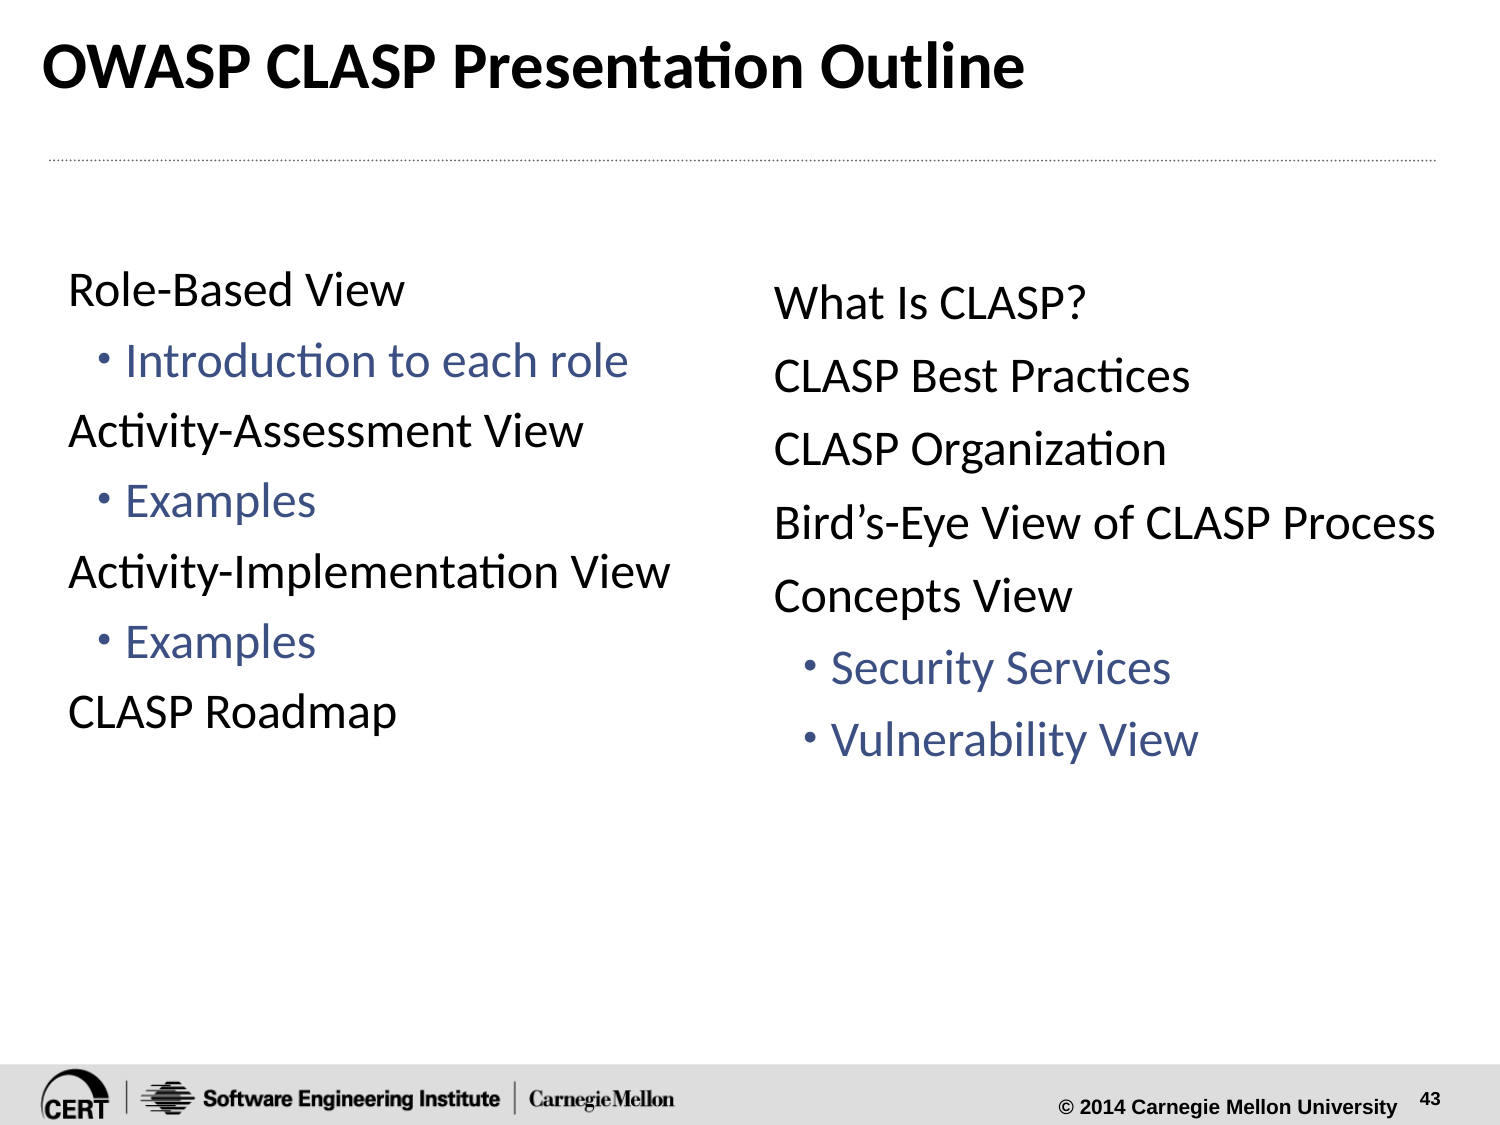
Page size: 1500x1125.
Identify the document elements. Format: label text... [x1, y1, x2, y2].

picture [24, 1065, 688, 1125]
list Role-Based View Introduction to each role Activity-Assessment View Examples Activity-Implementation View Examples CLASP Roadmap [49, 187, 732, 1001]
list What Is CLASP? CLASP Best Practices CLASP Organization Bird’s-Eye View of CLASP Process Concepts View Security Services Vulnerability View [755, 187, 1438, 1001]
title OWASP CLASP Presentation Outline [42, 37, 1434, 155]
